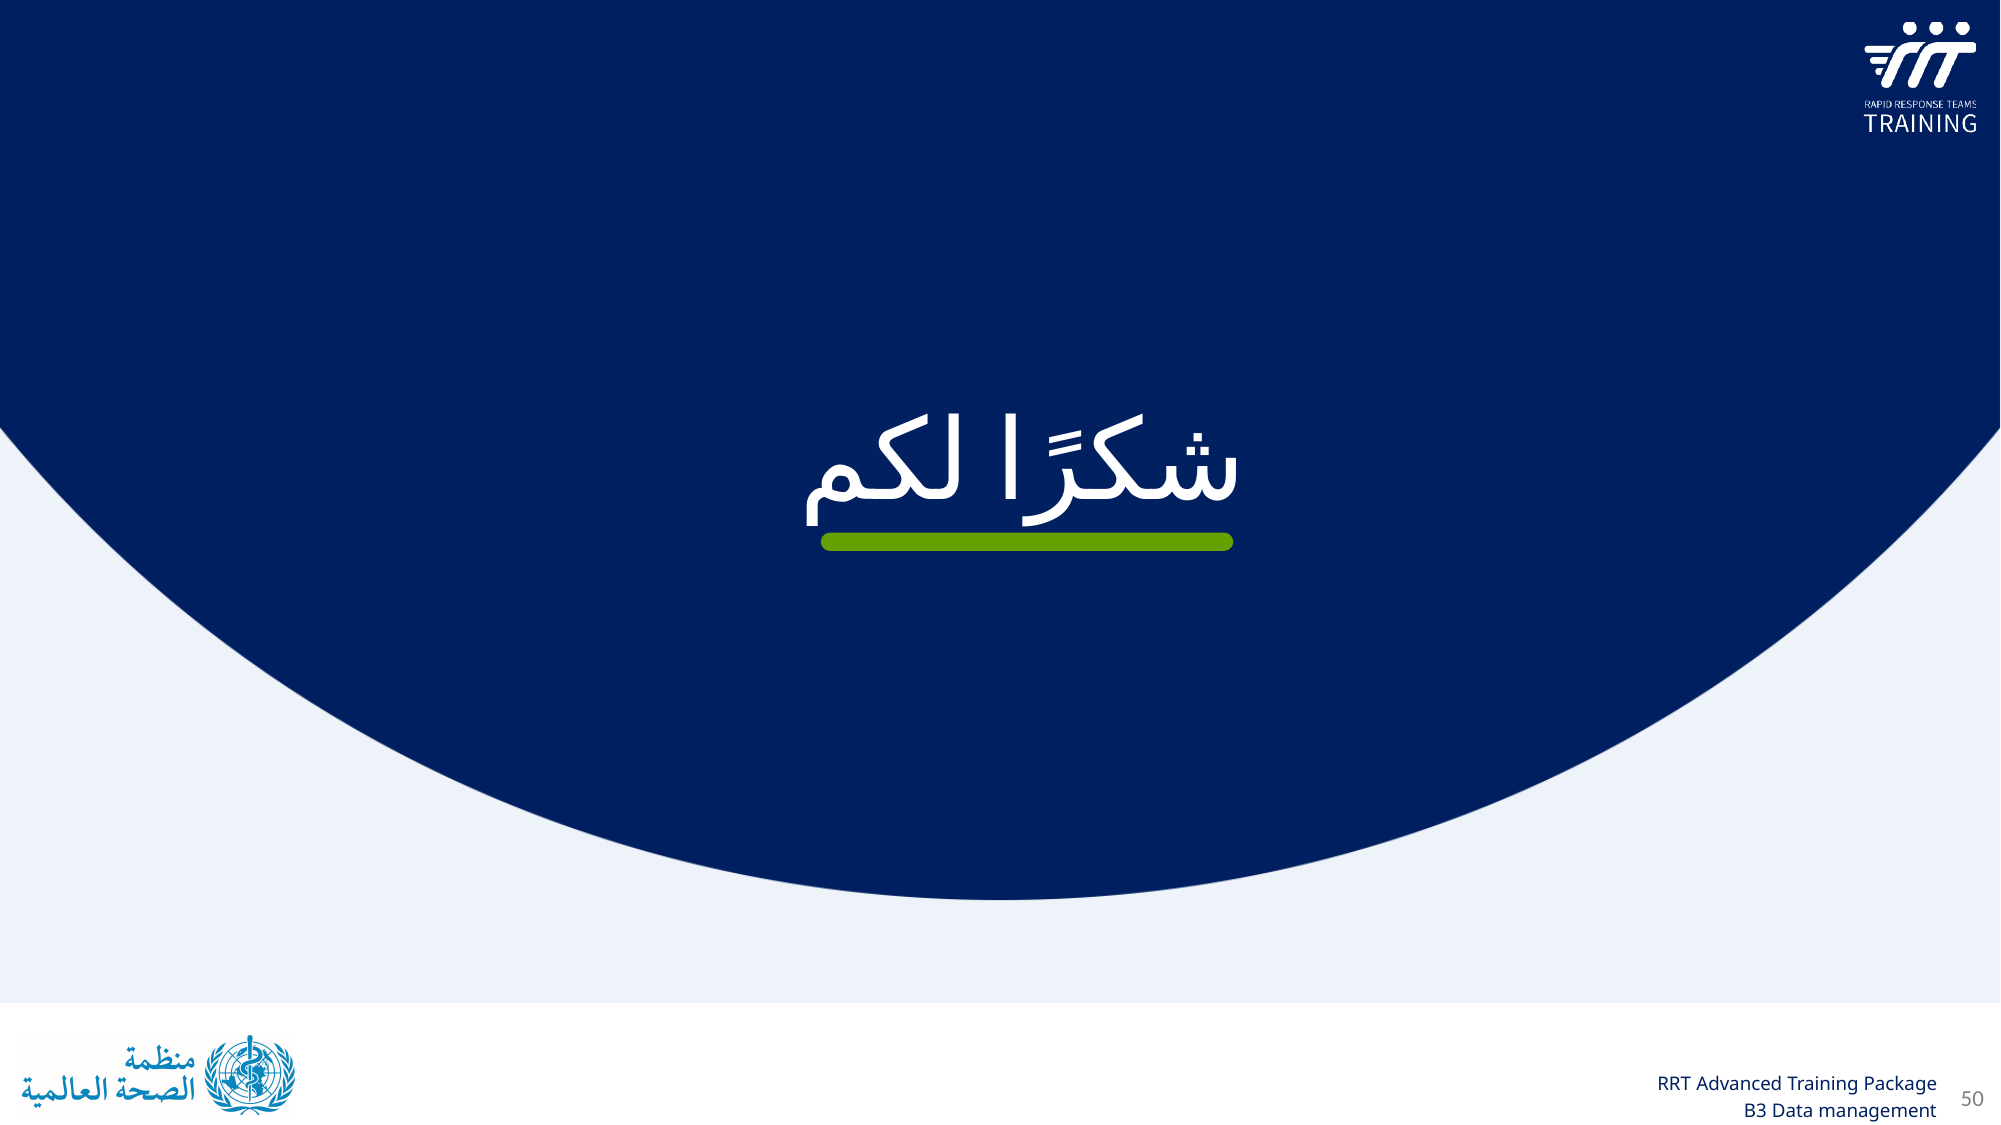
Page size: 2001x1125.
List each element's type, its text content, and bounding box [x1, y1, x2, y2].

picture [22, 1035, 295, 1115]
picture [252, 1050, 258, 1059]
picture [0, 0, 2001, 1003]
text_box شكرًا لكم [718, 379, 1327, 530]
